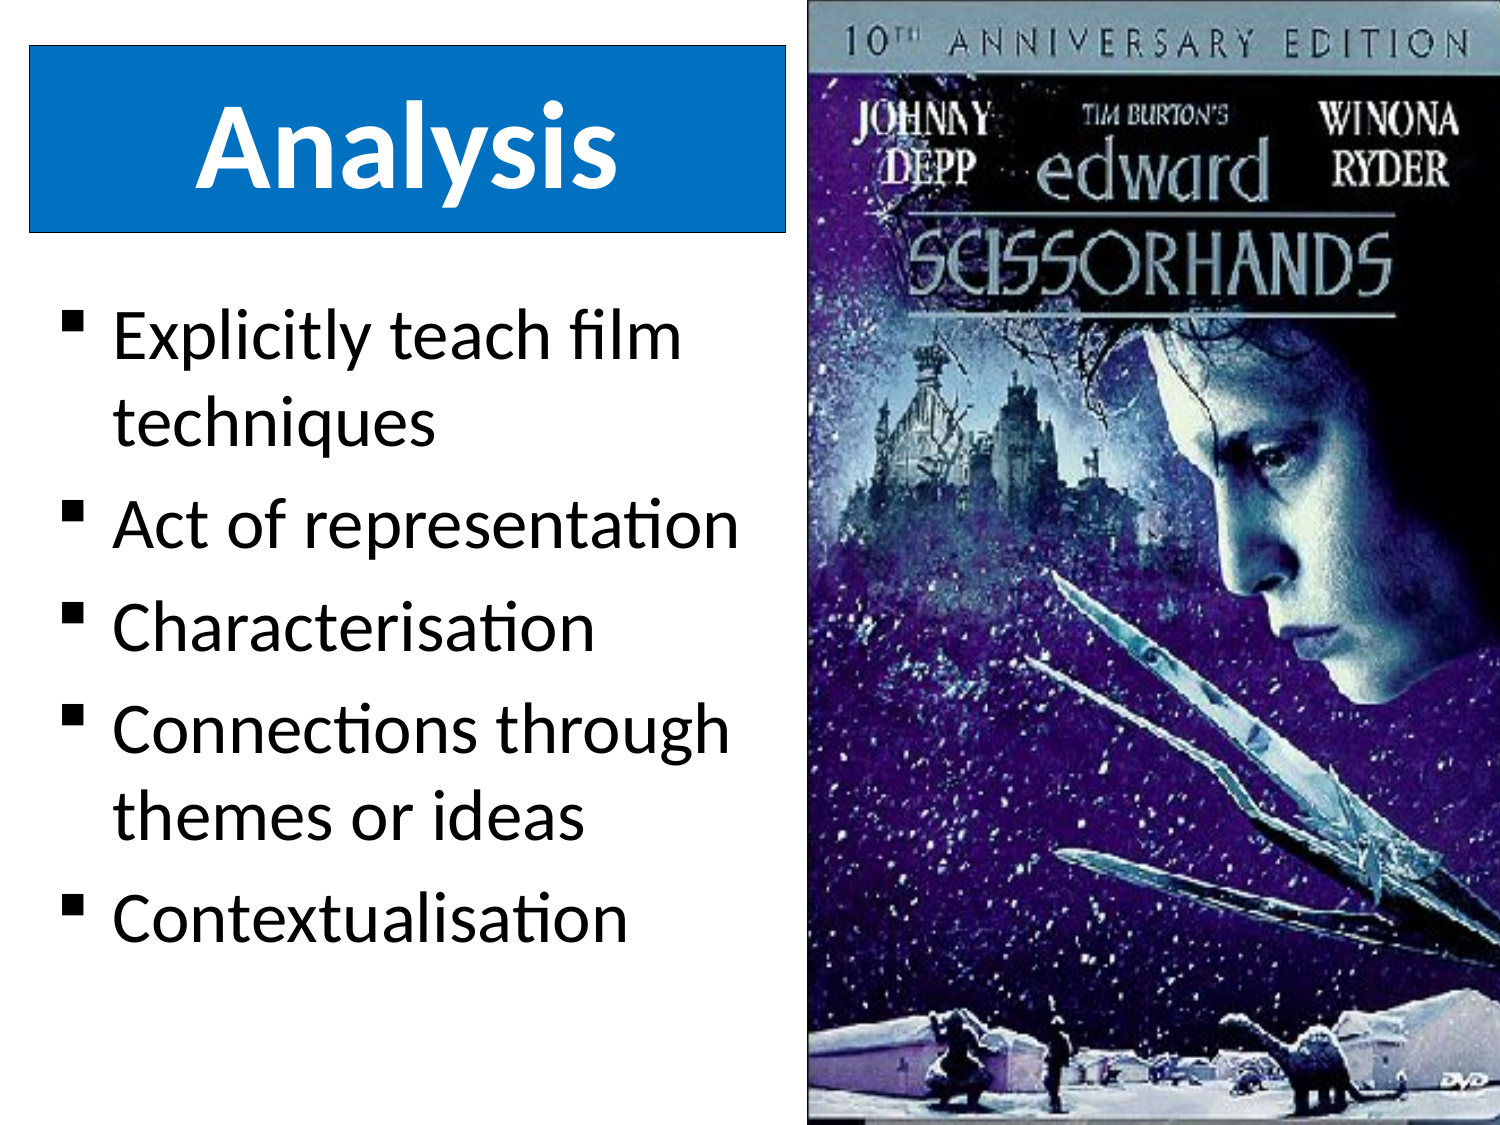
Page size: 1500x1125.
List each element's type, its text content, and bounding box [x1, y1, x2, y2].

picture [807, 0, 1500, 1125]
title Analysis [29, 45, 786, 233]
list Explicitly teach film techniques Act of representation Characterisation Connections through themes or ideas Contextualisation [41, 278, 786, 1094]
